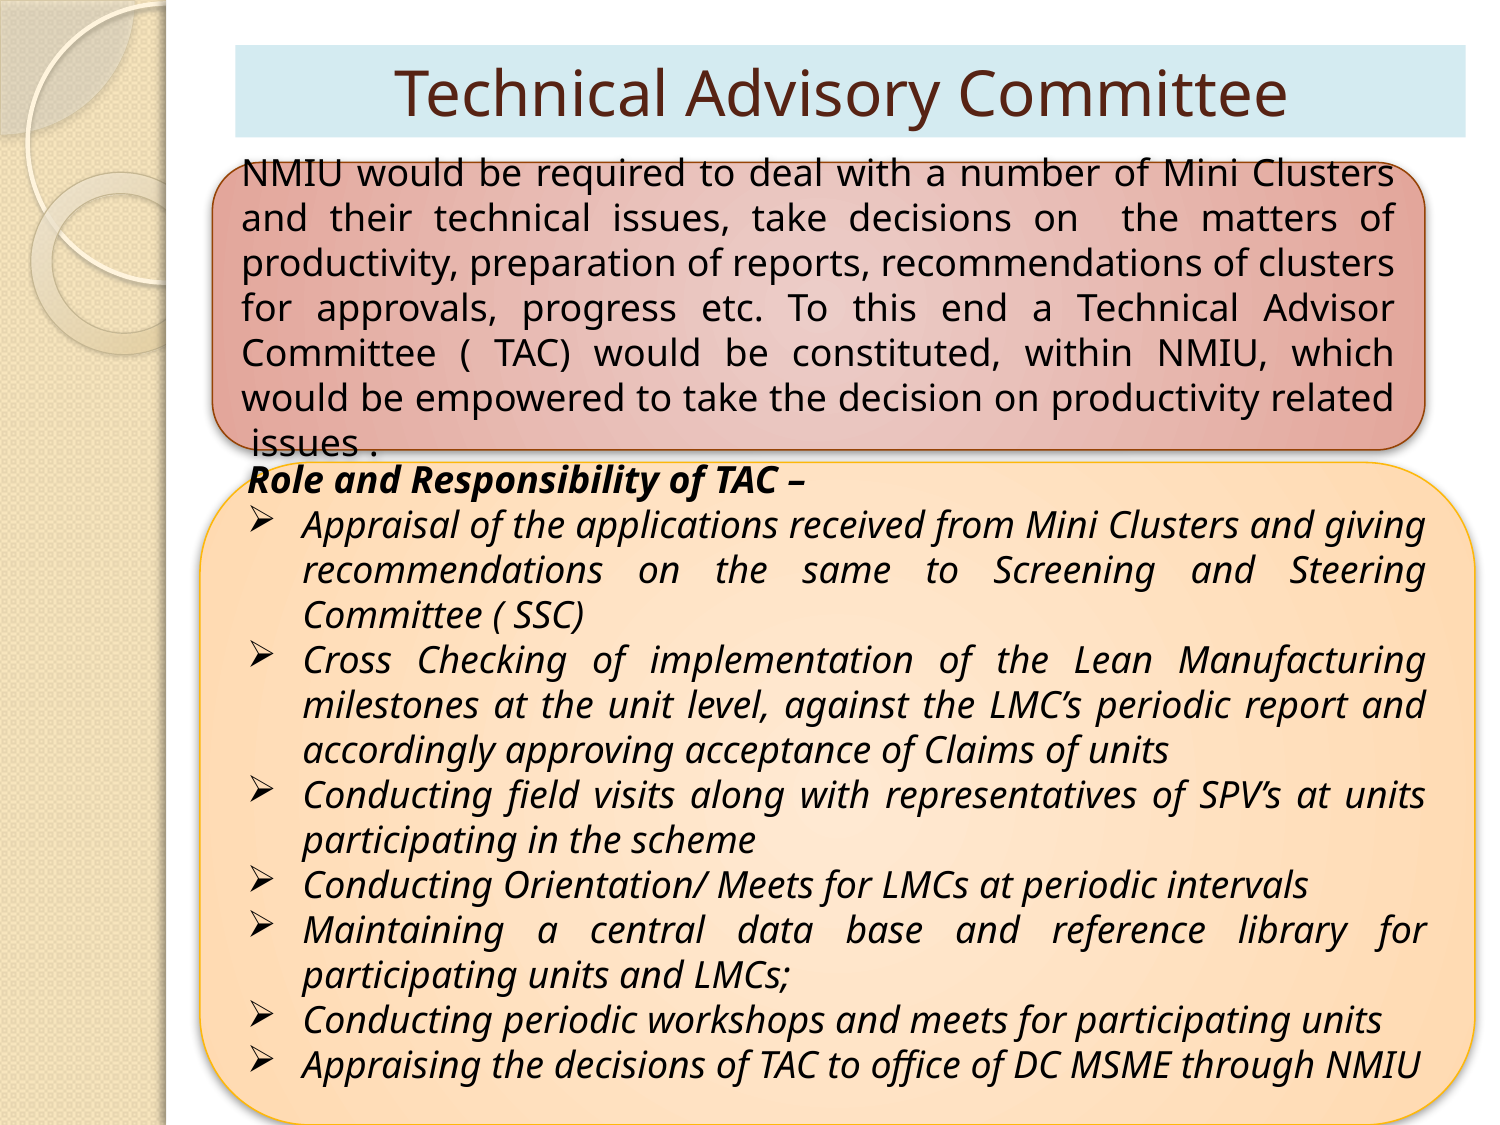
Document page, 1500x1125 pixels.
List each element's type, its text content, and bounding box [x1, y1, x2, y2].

title Technical Advisory Committee [235, 45, 1466, 138]
text_box NMIU would be required to deal with a number of Mini Clusters and their technical issues, take decisions on the matters of productivity, preparation of reports, recommendations of clusters for approvals, progress etc. To this end a Technical Advisor Committee ( TAC) would be constituted, within NMIU, which would be empowered to take the decision on productivity related issues . [211, 161, 1426, 451]
text_box Role and Responsibility of TAC – Appraisal of the applications received from Mini Clusters and giving recommendations on the same to Screening and Steering Committee ( SSC) Cross Checking of implementation of the Lean Manufacturing milestones at the unit level, against the LMC’s periodic report and accordingly approving acceptance of Claims of units Conducting field visits along with representatives of SPV’s at units participating in the scheme Conducting Orientation/ Meets for LMCs at periodic intervals Maintaining a central data base and reference library for participating units and LMCs; Conducting periodic workshops and meets for participating units Appraising the decisions of TAC to office of DC MSME through NMIU [199, 461, 1476, 1125]
